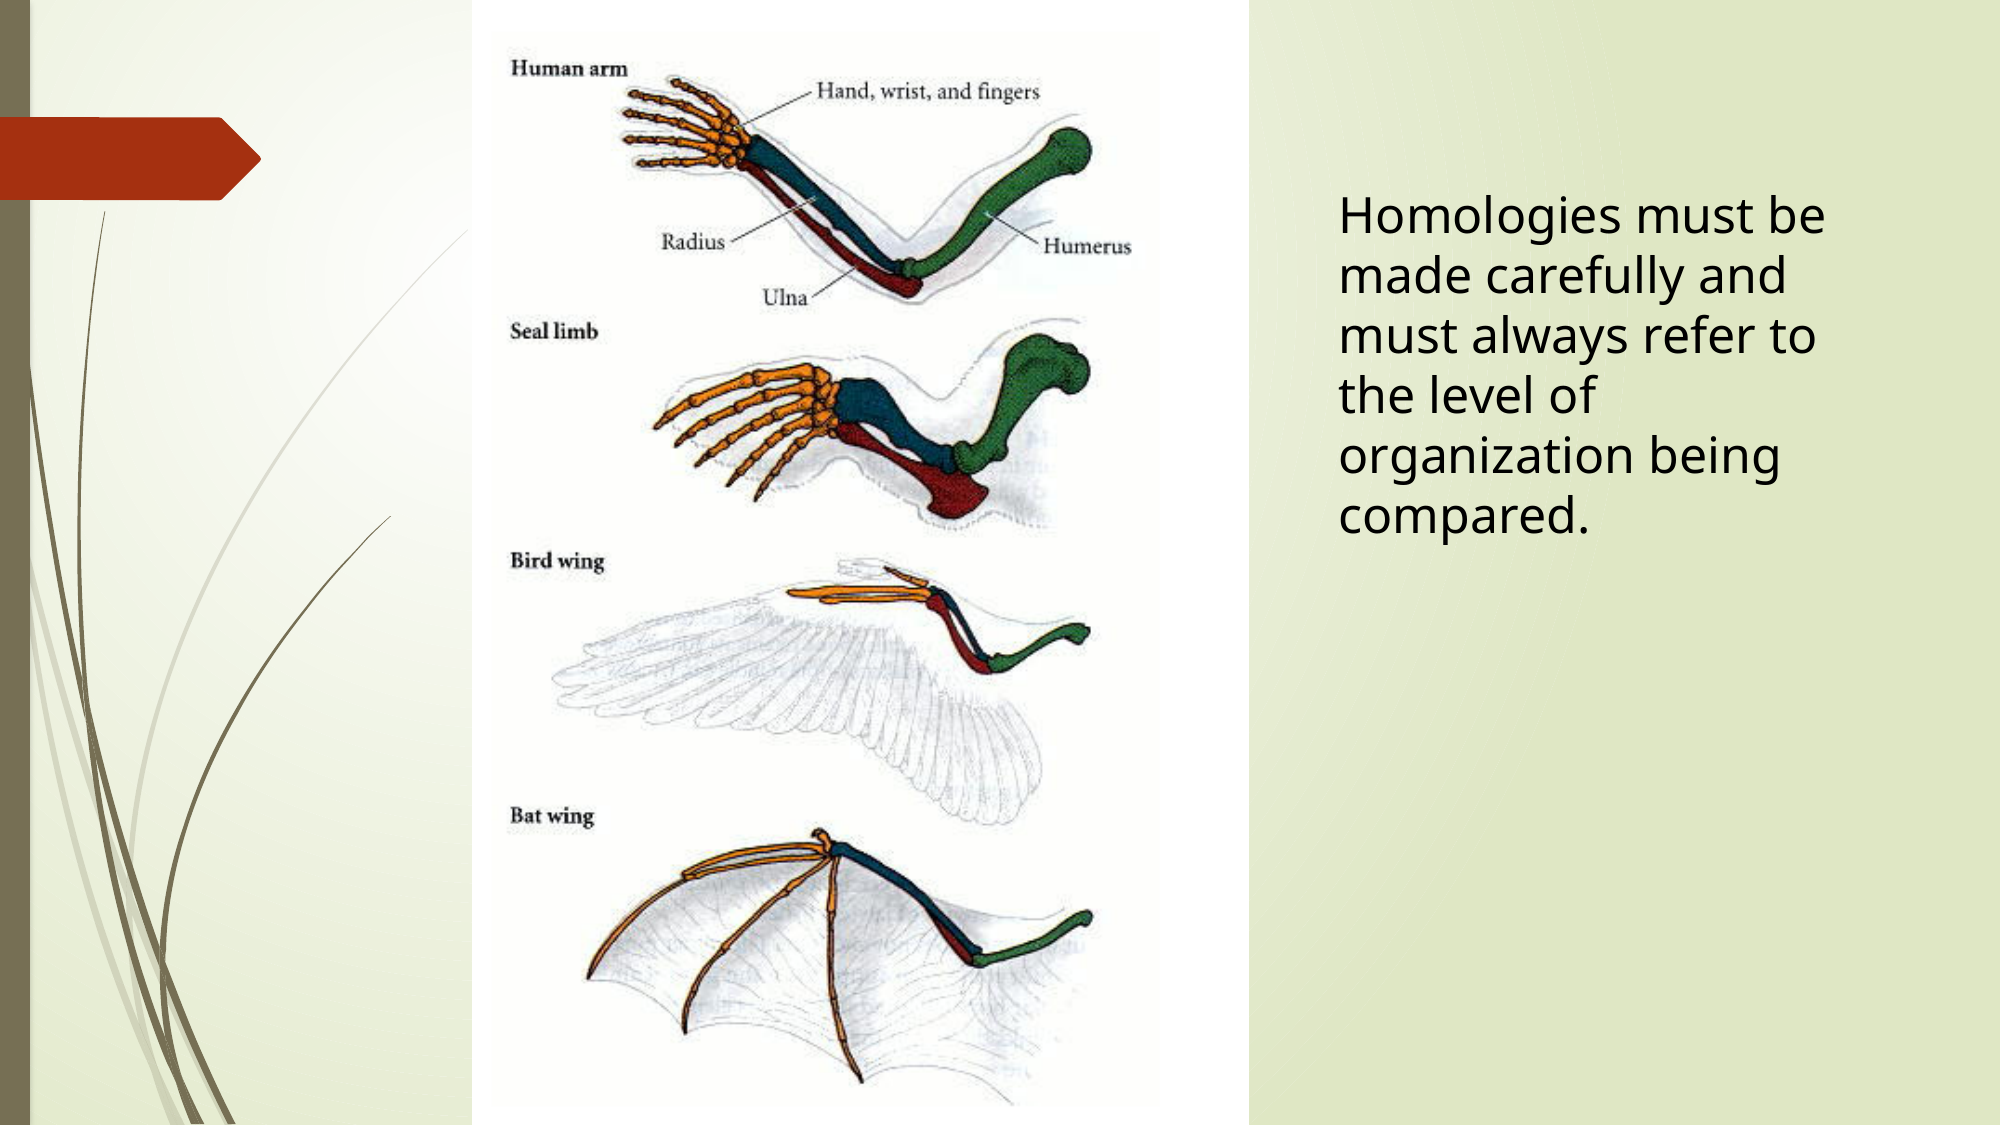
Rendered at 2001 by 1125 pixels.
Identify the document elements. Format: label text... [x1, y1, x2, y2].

text_box Homologies must be made carefully and must always refer to the level of organization being compared. [1323, 176, 1868, 551]
picture [471, 0, 1249, 1125]
